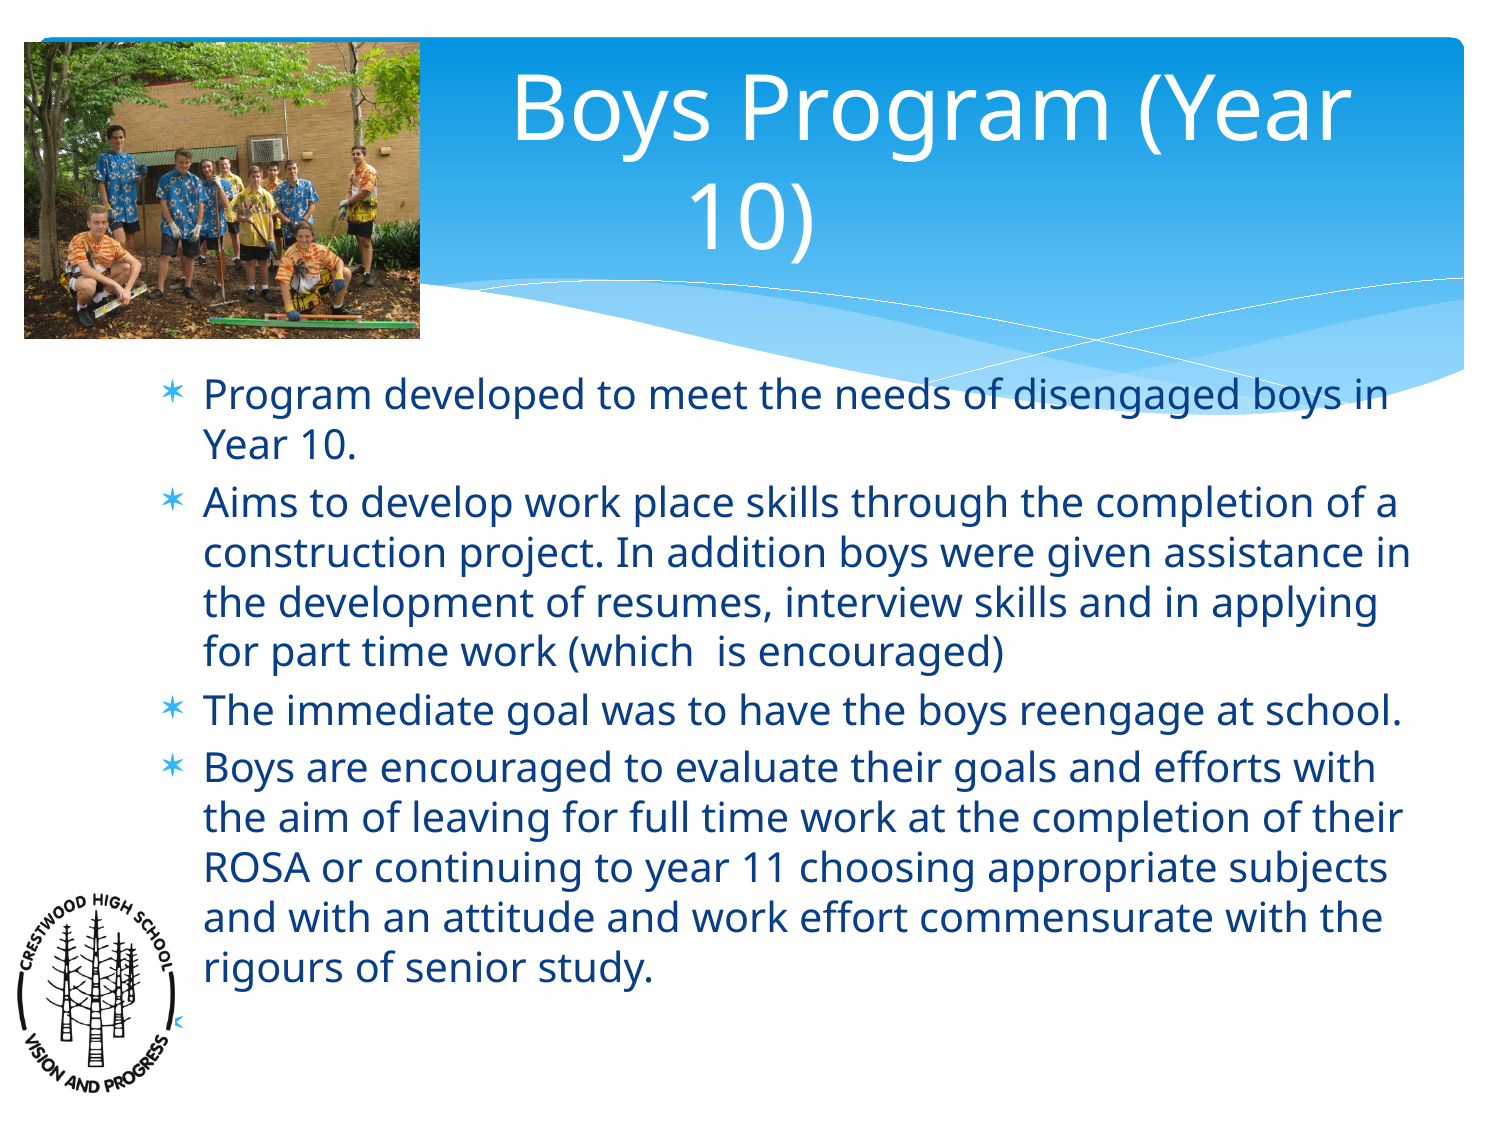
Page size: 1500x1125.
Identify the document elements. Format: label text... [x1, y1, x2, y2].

list Program developed to meet the needs of disengaged boys in Year 10. Aims to develop work place skills through the completion of a construction project. In addition boys were given assistance in the development of resumes, interview skills and in applying for part time work (which is encouraged) The immediate goal was to have the boys reengage at school. Boys are encouraged to evaluate their goals and efforts with the aim of leaving for full time work at the completion of their ROSA or continuing to year 11 choosing appropriate subjects and with an attitude and work effort commensurate with the rigours of senior study. [147, 302, 1459, 1071]
title Boys Program (Year 10) [426, 55, 1425, 261]
picture [23, 42, 420, 340]
picture [17, 893, 175, 1093]
